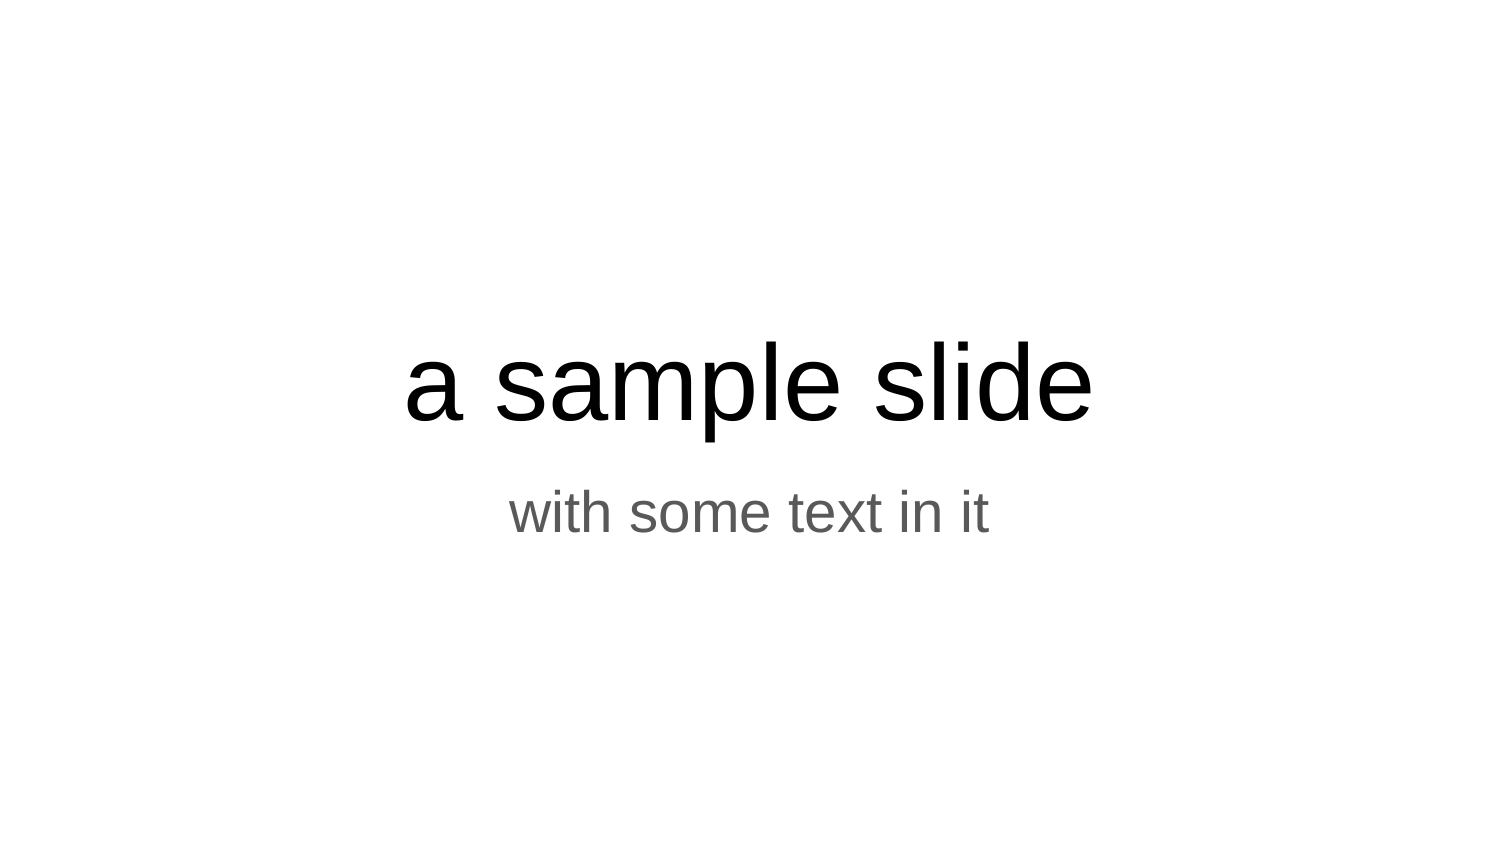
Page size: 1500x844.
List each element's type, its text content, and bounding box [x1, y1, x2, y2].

subtitle with some text in it [51, 464, 1449, 595]
title a sample slide [51, 122, 1449, 459]
